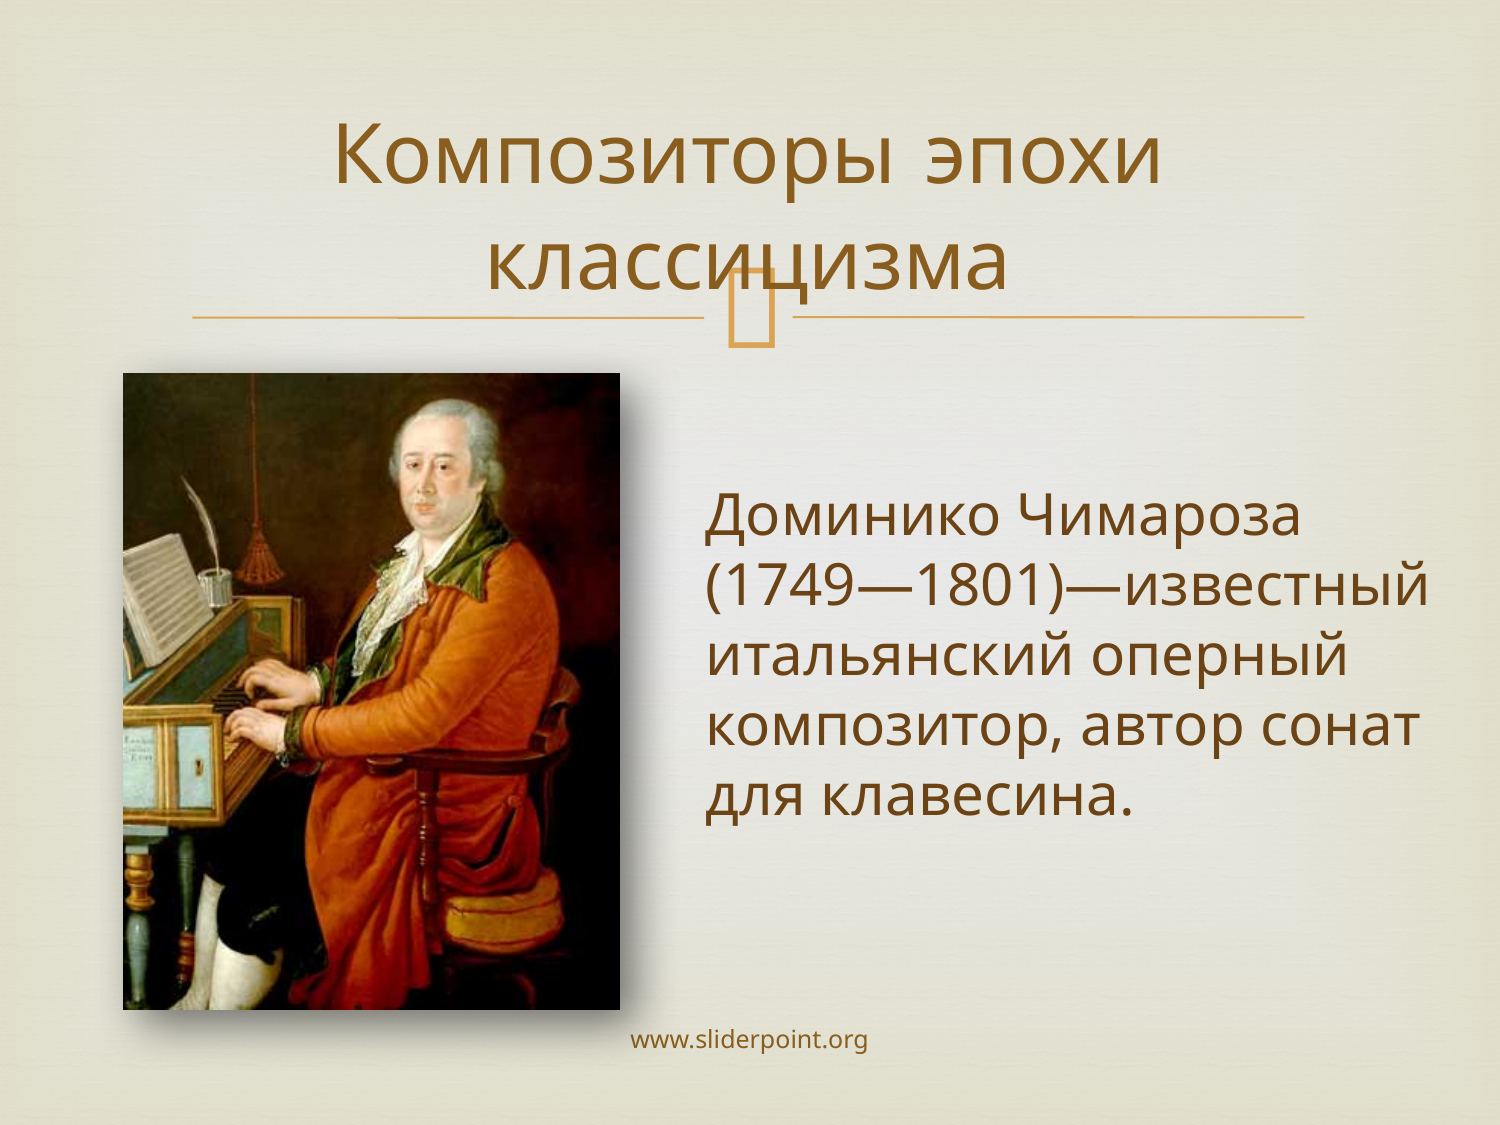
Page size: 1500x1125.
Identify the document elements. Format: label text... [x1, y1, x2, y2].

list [123, 372, 620, 1011]
footer www.sliderpoint.org [512, 1010, 988, 1071]
title Композиторы эпохи классицизма [112, 101, 1385, 275]
text_box Доминико Чимароза (1749—1801)—известный итальянский оперный композитор, автор сонат для клавесина. [690, 469, 1500, 835]
